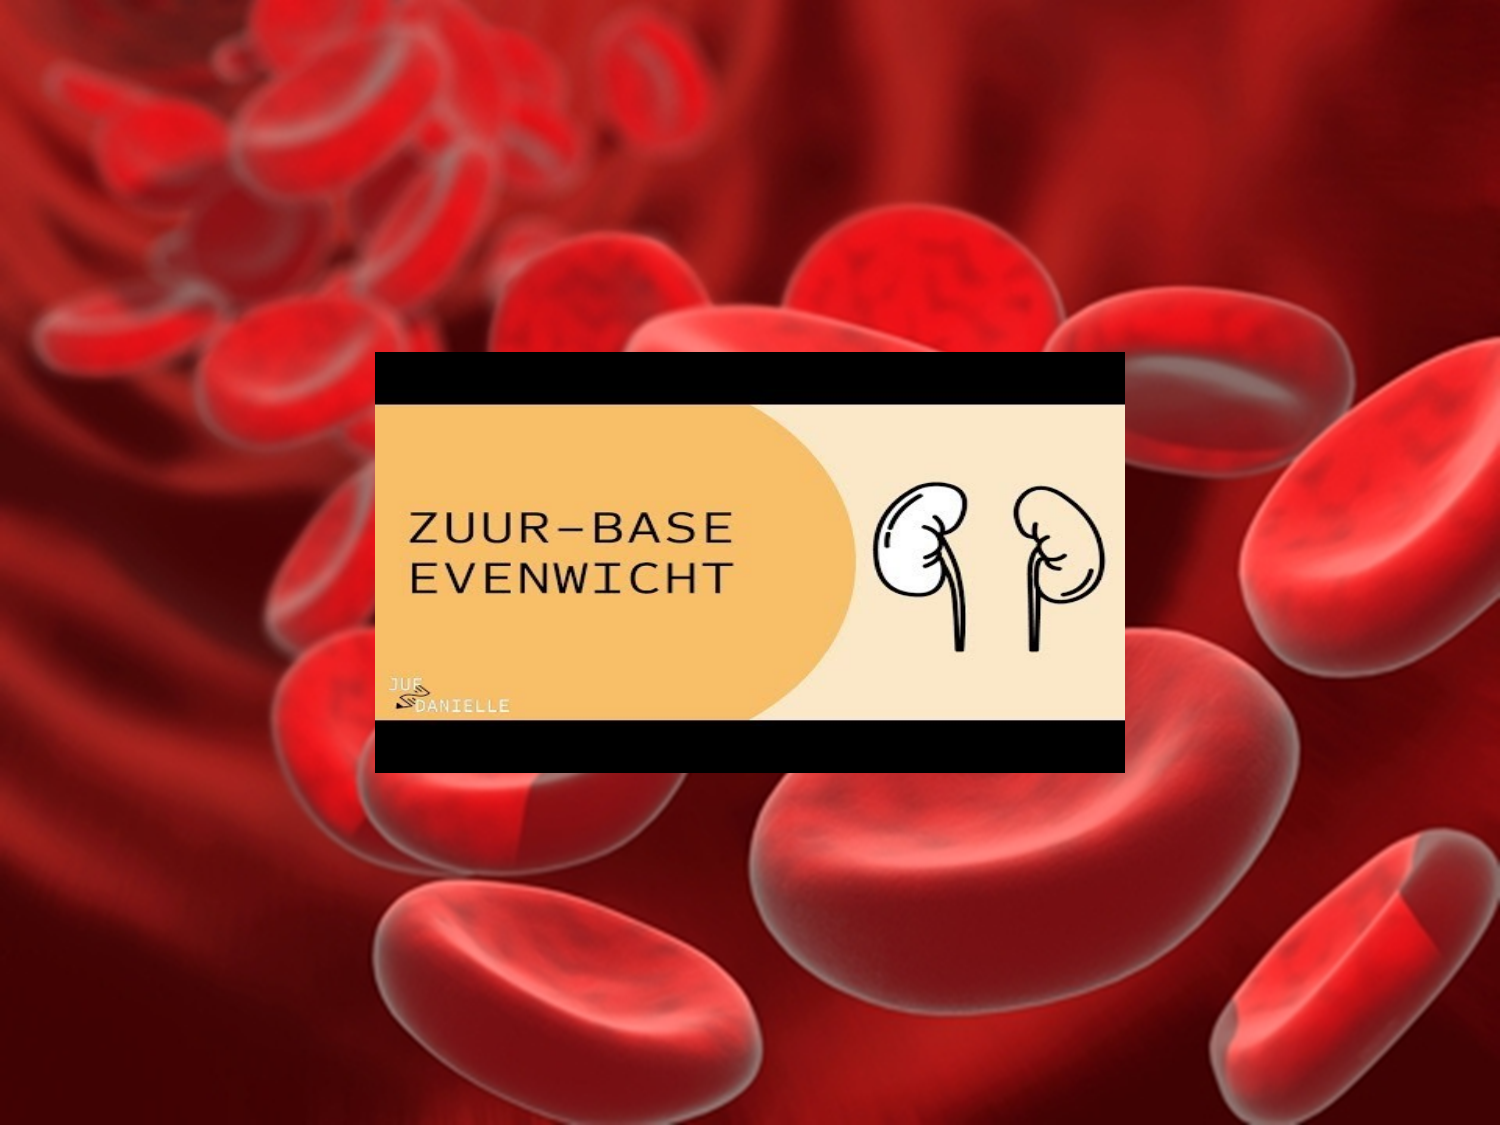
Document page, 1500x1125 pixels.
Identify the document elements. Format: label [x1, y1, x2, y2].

picture [0, 0, 1500, 1125]
list [374, 351, 1125, 774]
